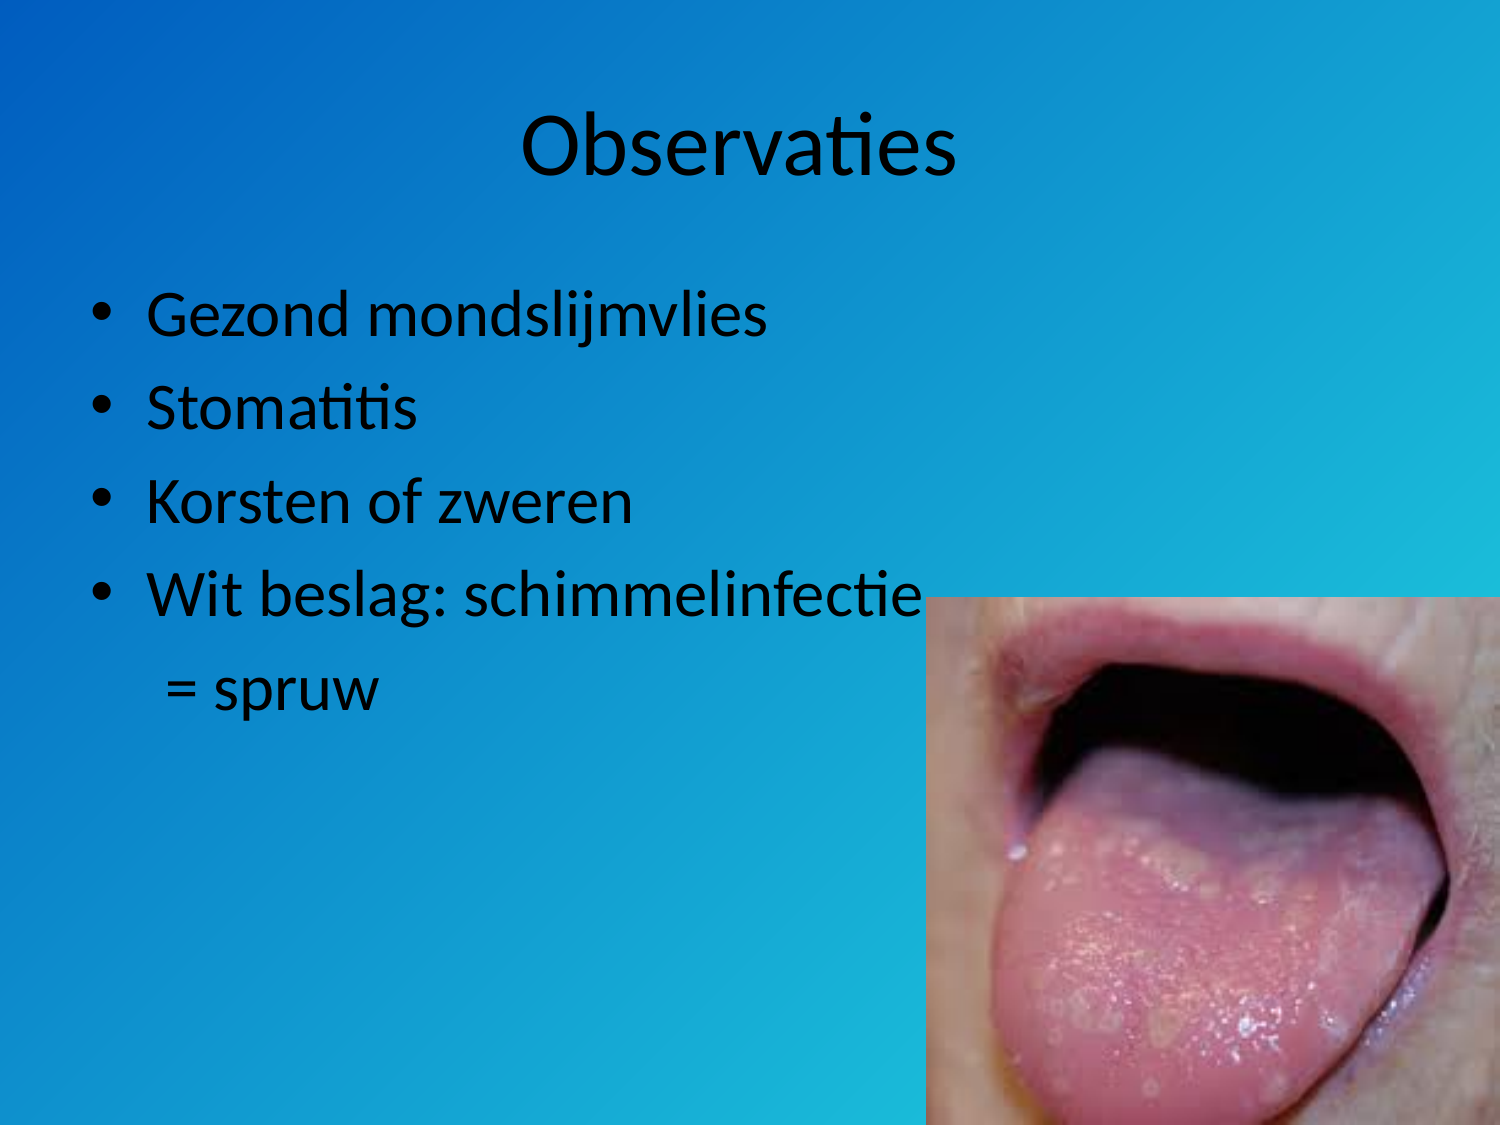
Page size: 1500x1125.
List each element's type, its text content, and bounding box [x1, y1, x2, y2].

picture [926, 597, 1500, 1125]
list Gezond mondslijmvlies Stomatitis Korsten of zweren Wit beslag: schimmelinfectie = spruw [75, 262, 1425, 1005]
title Observaties [75, 45, 1425, 233]
